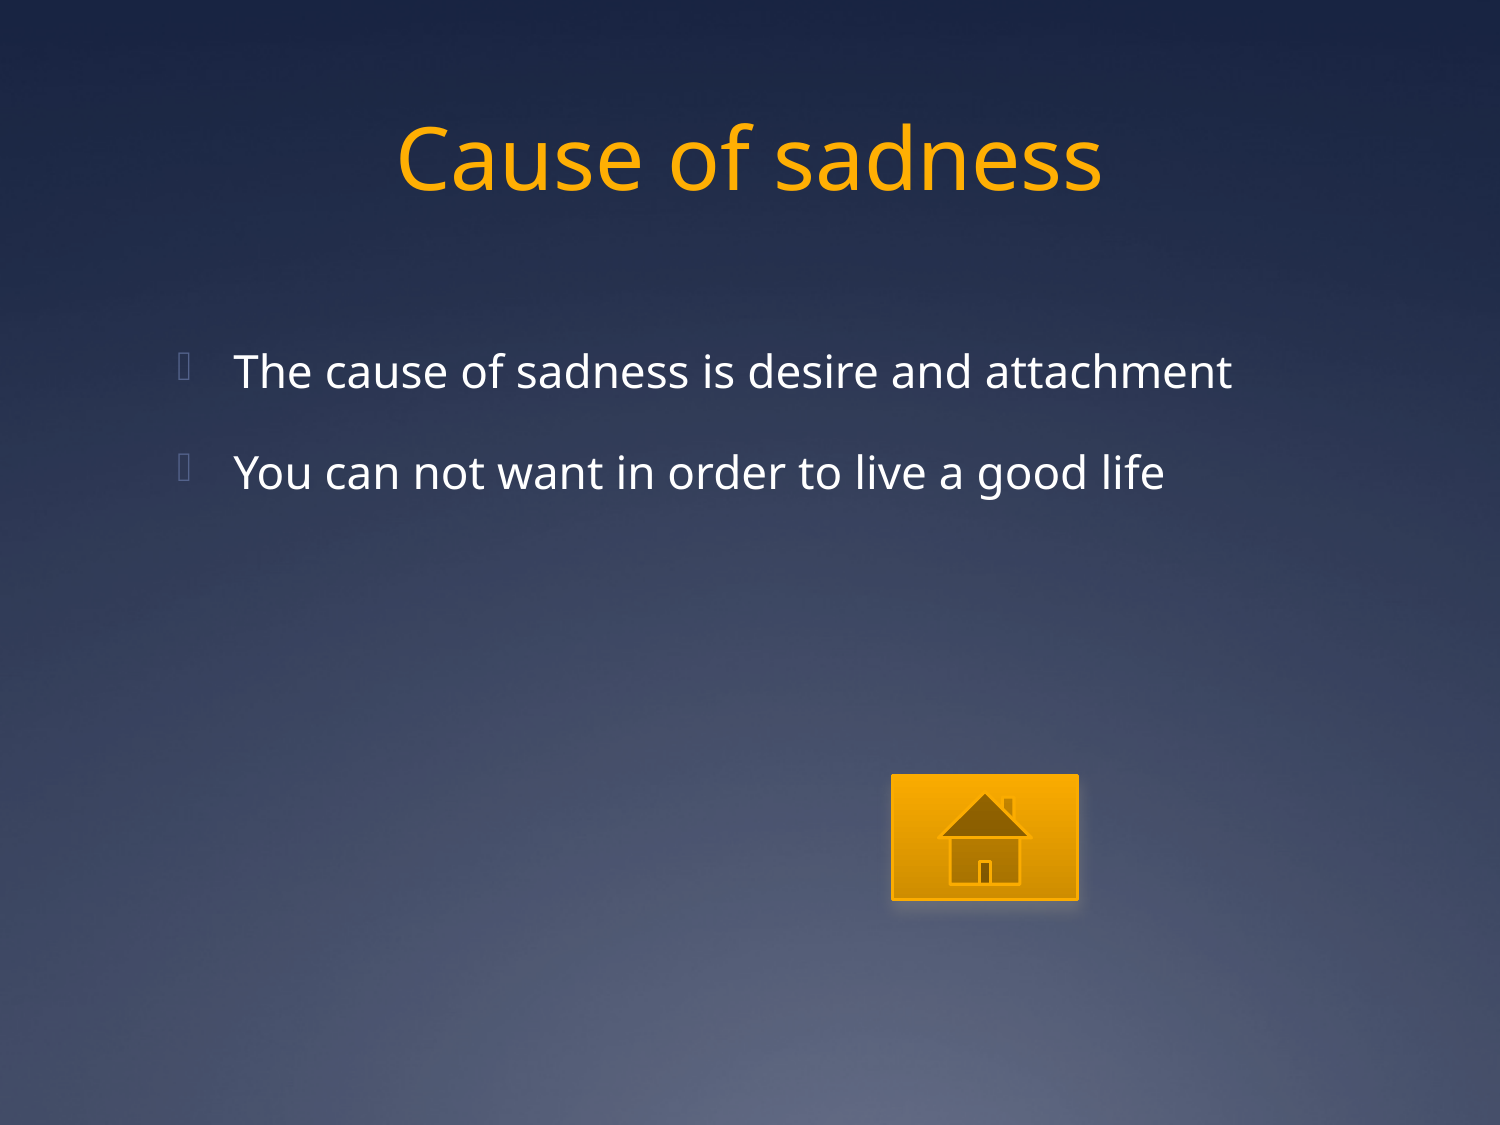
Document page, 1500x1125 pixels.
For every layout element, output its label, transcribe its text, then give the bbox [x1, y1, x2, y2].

text_box [891, 774, 1079, 901]
title Cause of sadness [100, 95, 1400, 225]
list The cause of sadness is desire and attachment You can not want in order to live a good life [162, 335, 1338, 1005]
